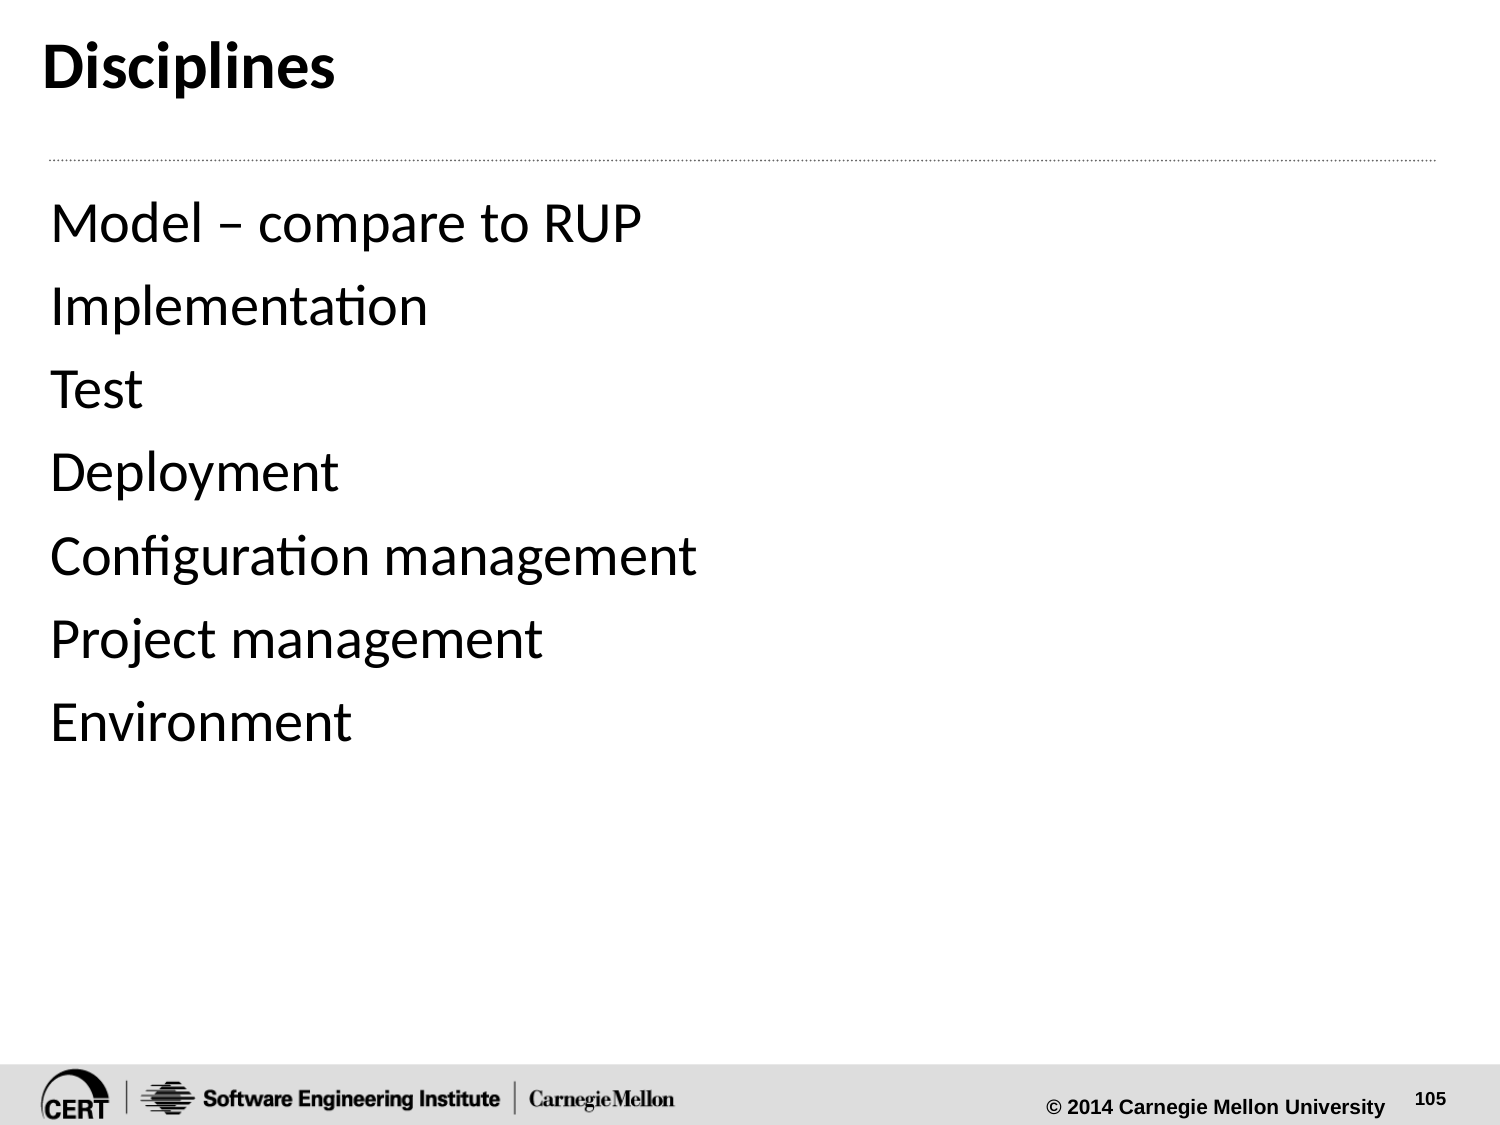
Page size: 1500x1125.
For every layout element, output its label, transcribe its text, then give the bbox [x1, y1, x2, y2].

list Model – compare to RUP Implementation Test Deployment Configuration management Project management Environment [49, 187, 1438, 1001]
title Disciplines [42, 37, 1434, 155]
picture [24, 1065, 688, 1125]
